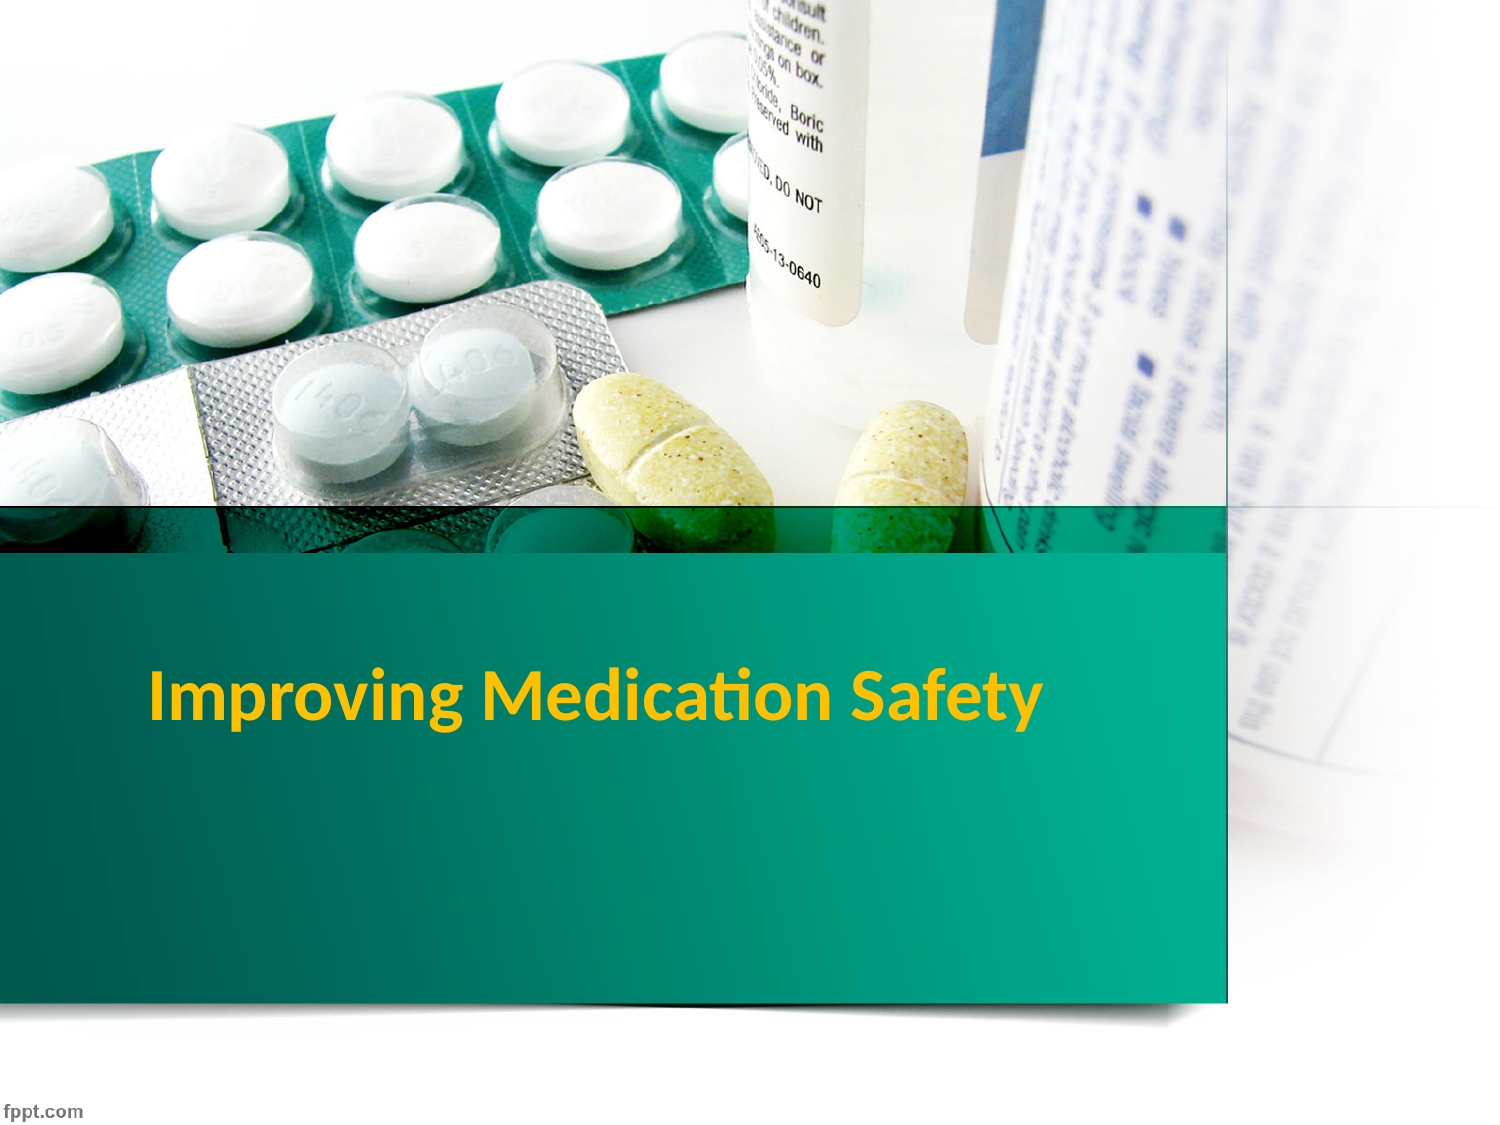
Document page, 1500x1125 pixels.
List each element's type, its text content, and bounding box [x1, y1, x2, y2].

picture [0, 0, 1500, 1125]
subtitle Improving Medication Safety [9, 637, 1060, 738]
